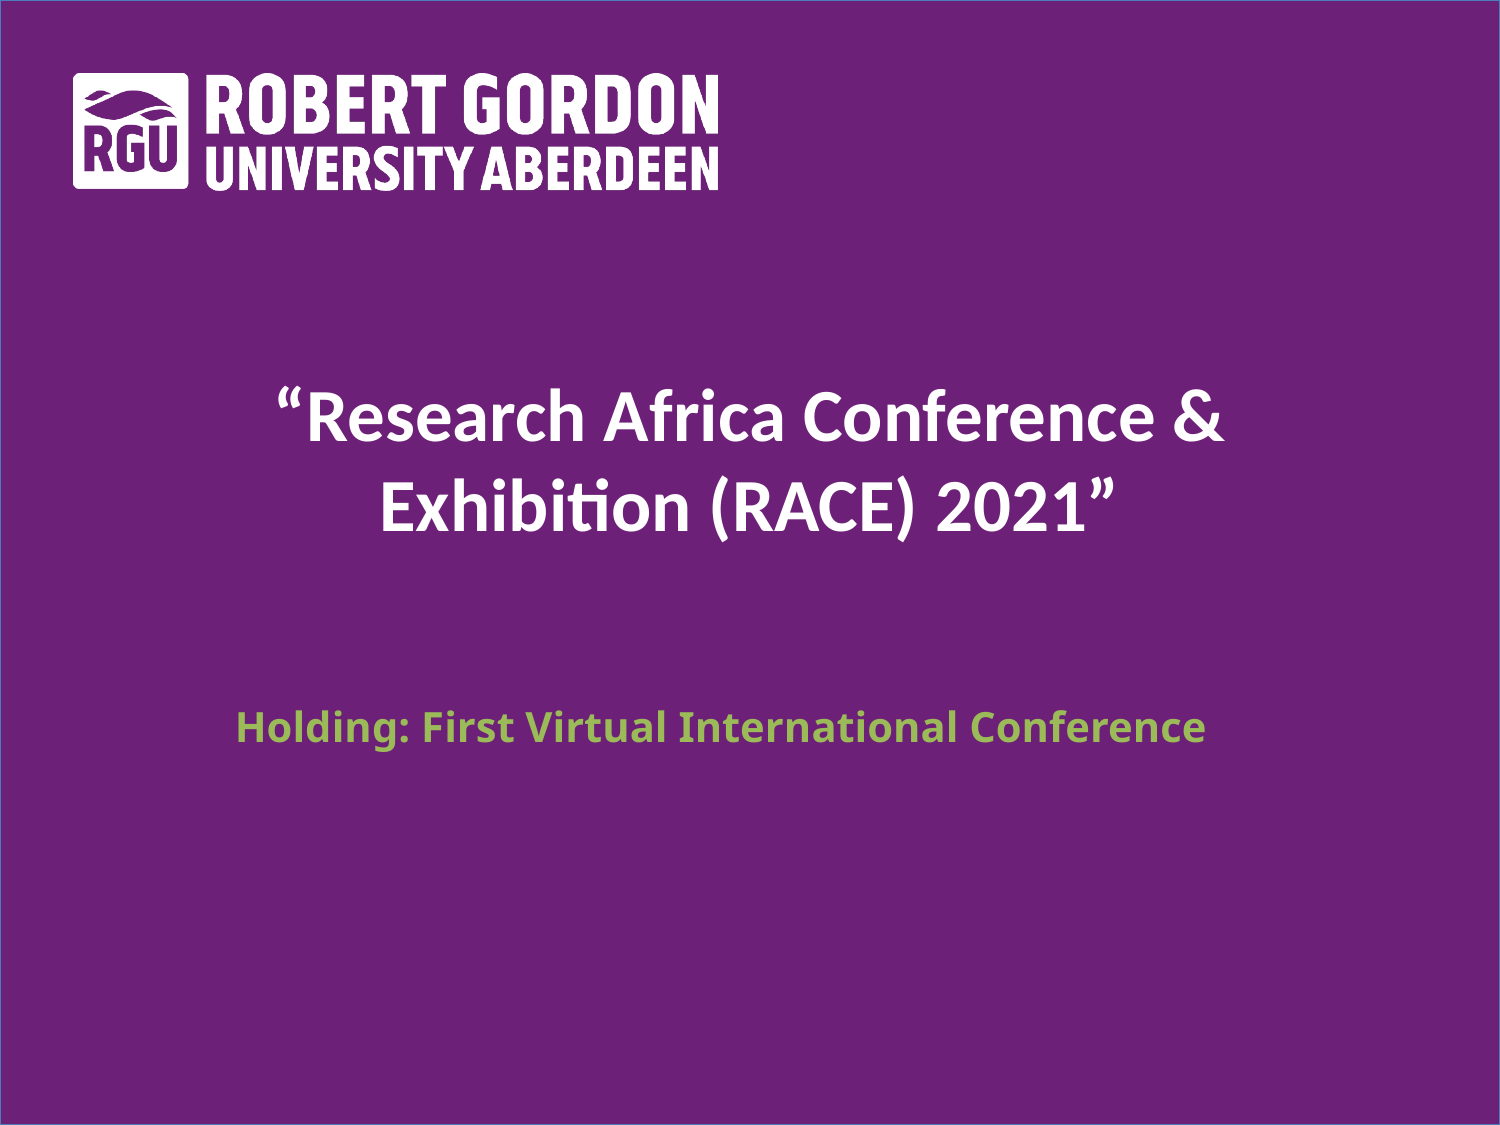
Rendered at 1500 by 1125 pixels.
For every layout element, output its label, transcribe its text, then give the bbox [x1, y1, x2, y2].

title “Research Africa Conference & Exhibition (RACE) 2021” [112, 290, 1388, 622]
picture [73, 73, 718, 191]
subtitle Holding: First Virtual International Conference [100, 668, 1353, 1071]
